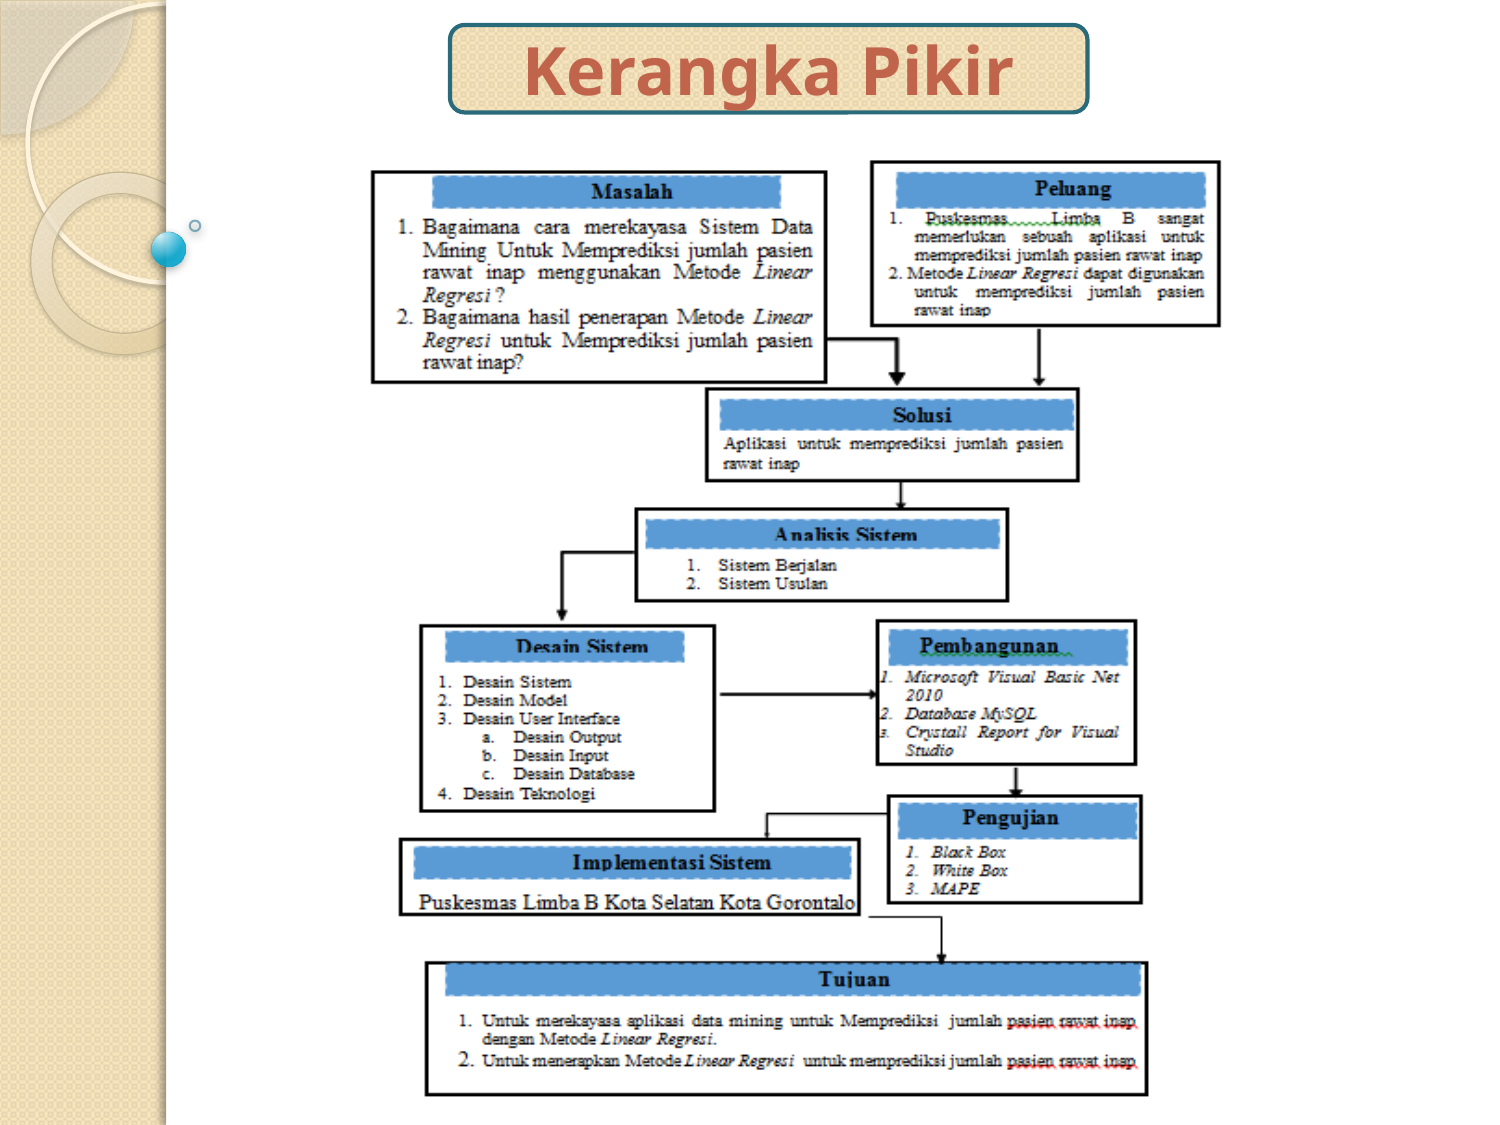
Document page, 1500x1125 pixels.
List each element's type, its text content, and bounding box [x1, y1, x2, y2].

picture [249, 159, 1276, 1101]
text_box Kerangka Pikir [447, 22, 1090, 115]
